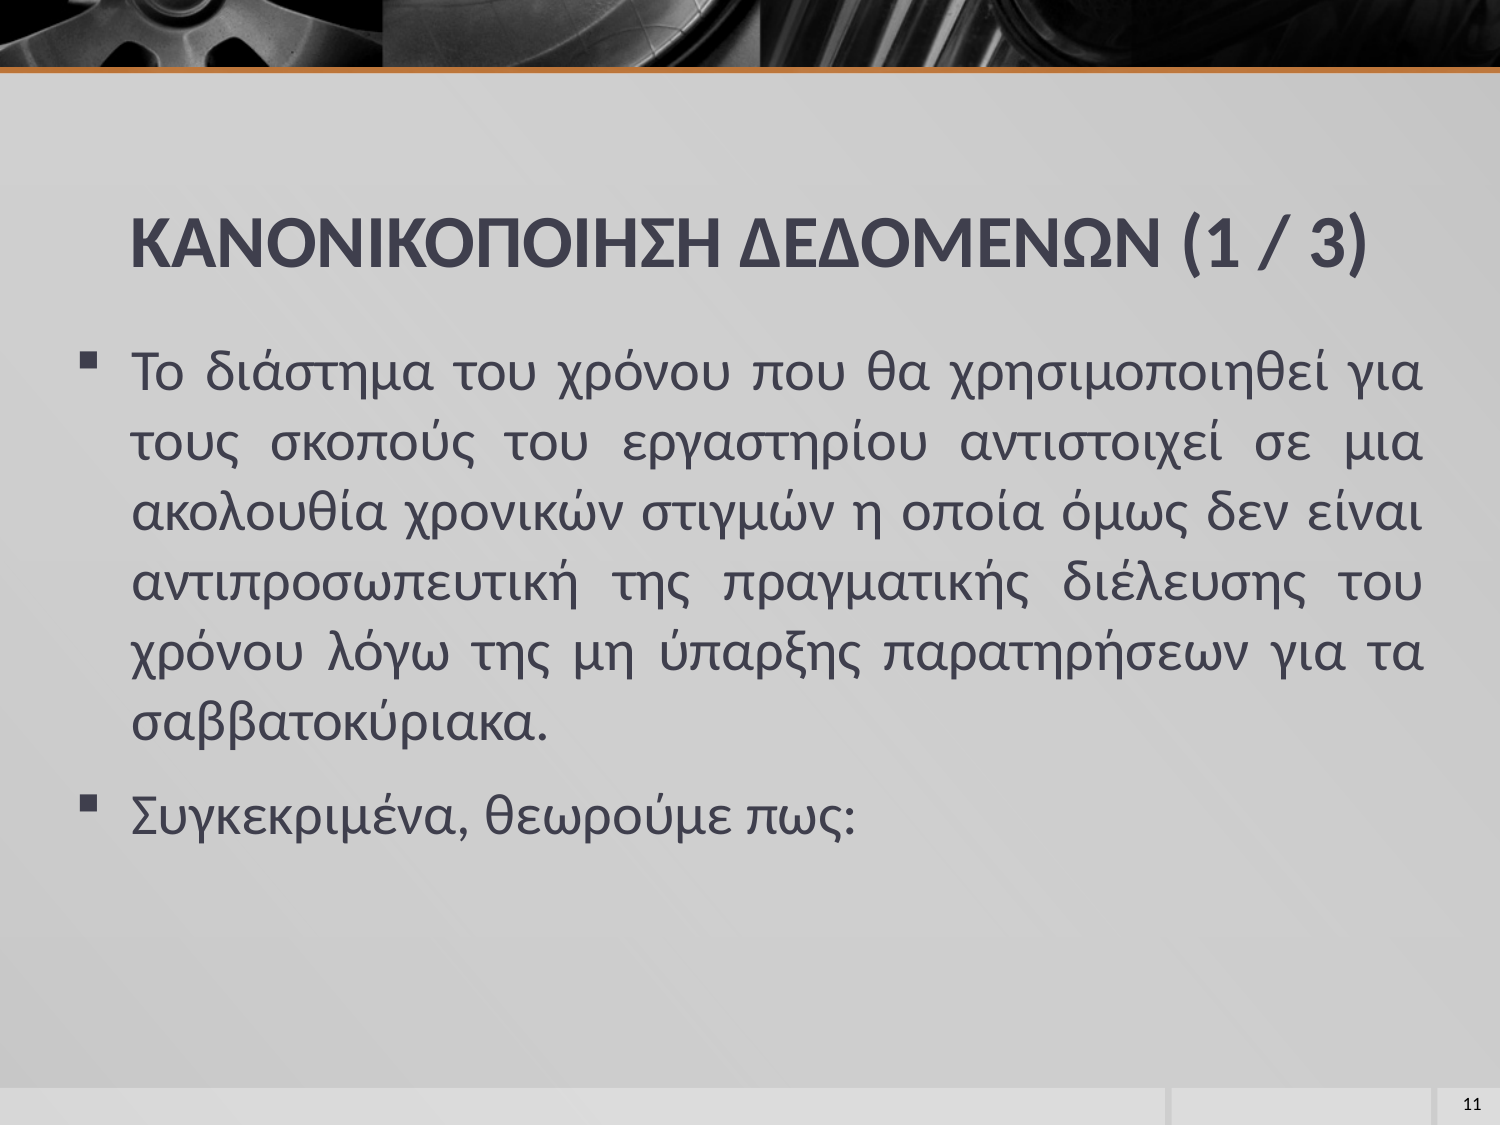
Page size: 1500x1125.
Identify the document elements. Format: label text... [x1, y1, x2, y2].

slide_number 11 [1434, 1084, 1497, 1122]
title ΚΑΝΟΝΙΚΟΠΟΙΗΣΗ ΔΕΔΟΜΕΝΩΝ (1 / 3) [75, 162, 1425, 313]
picture [0, 0, 1500, 67]
